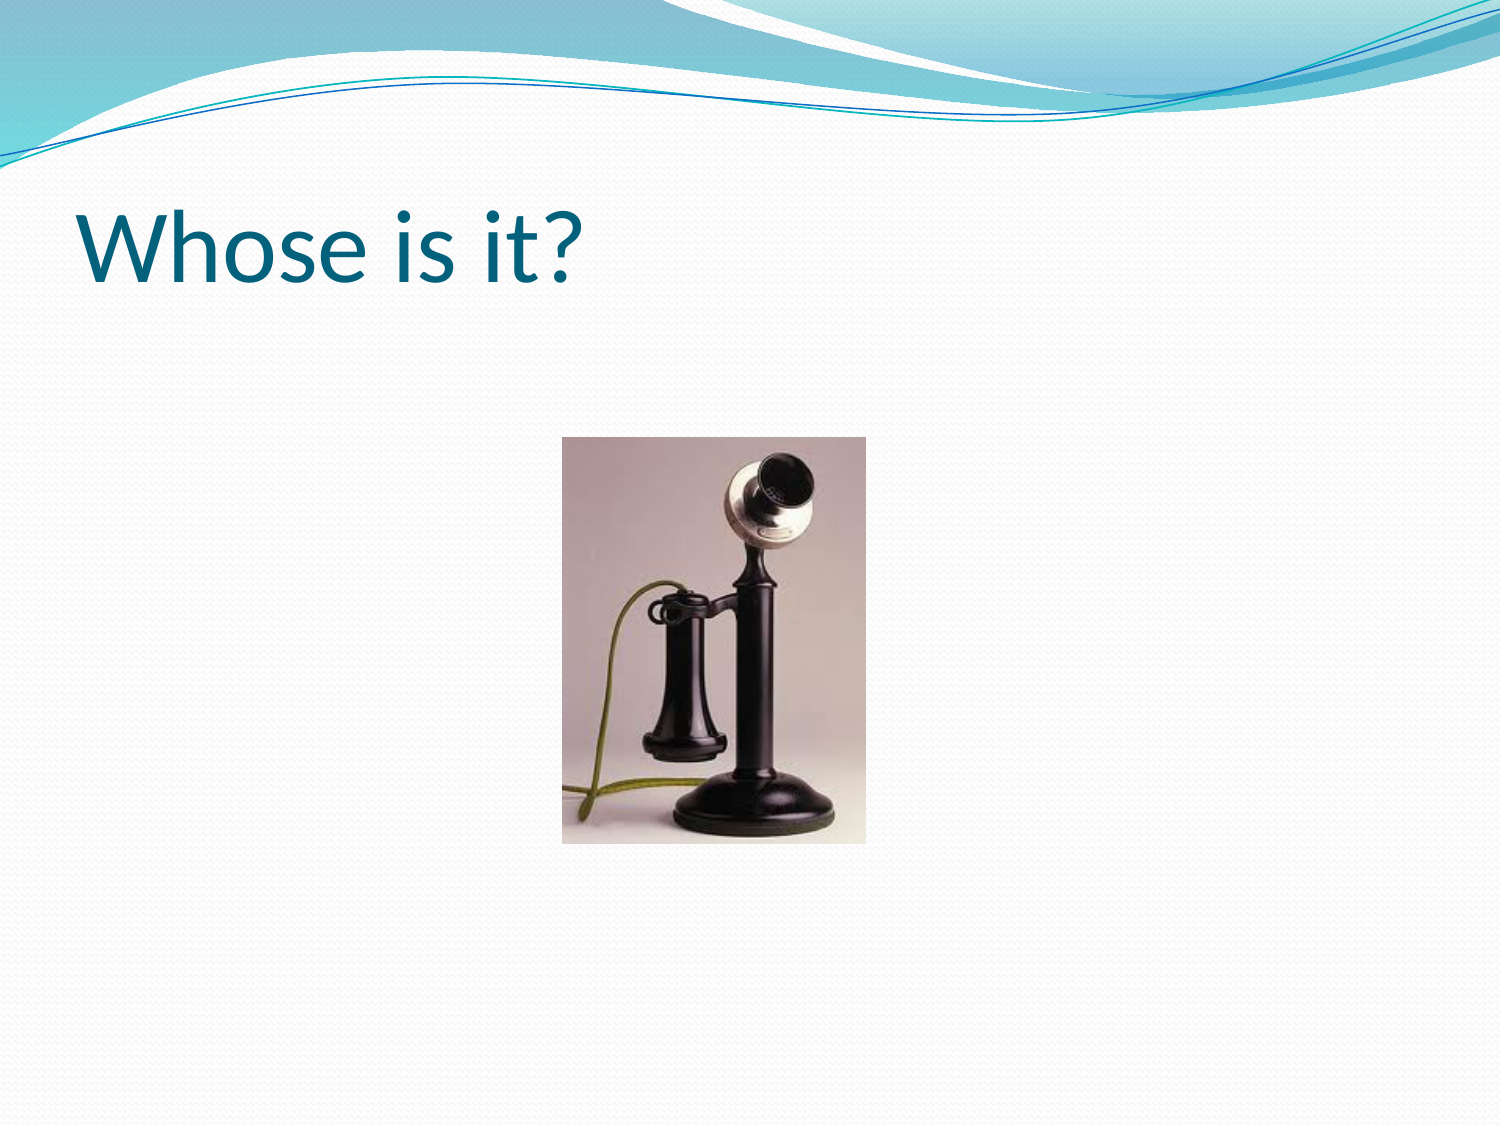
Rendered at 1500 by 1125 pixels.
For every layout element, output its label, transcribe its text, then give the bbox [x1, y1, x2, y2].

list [562, 437, 866, 844]
title Whose is it? [74, 115, 1426, 304]
